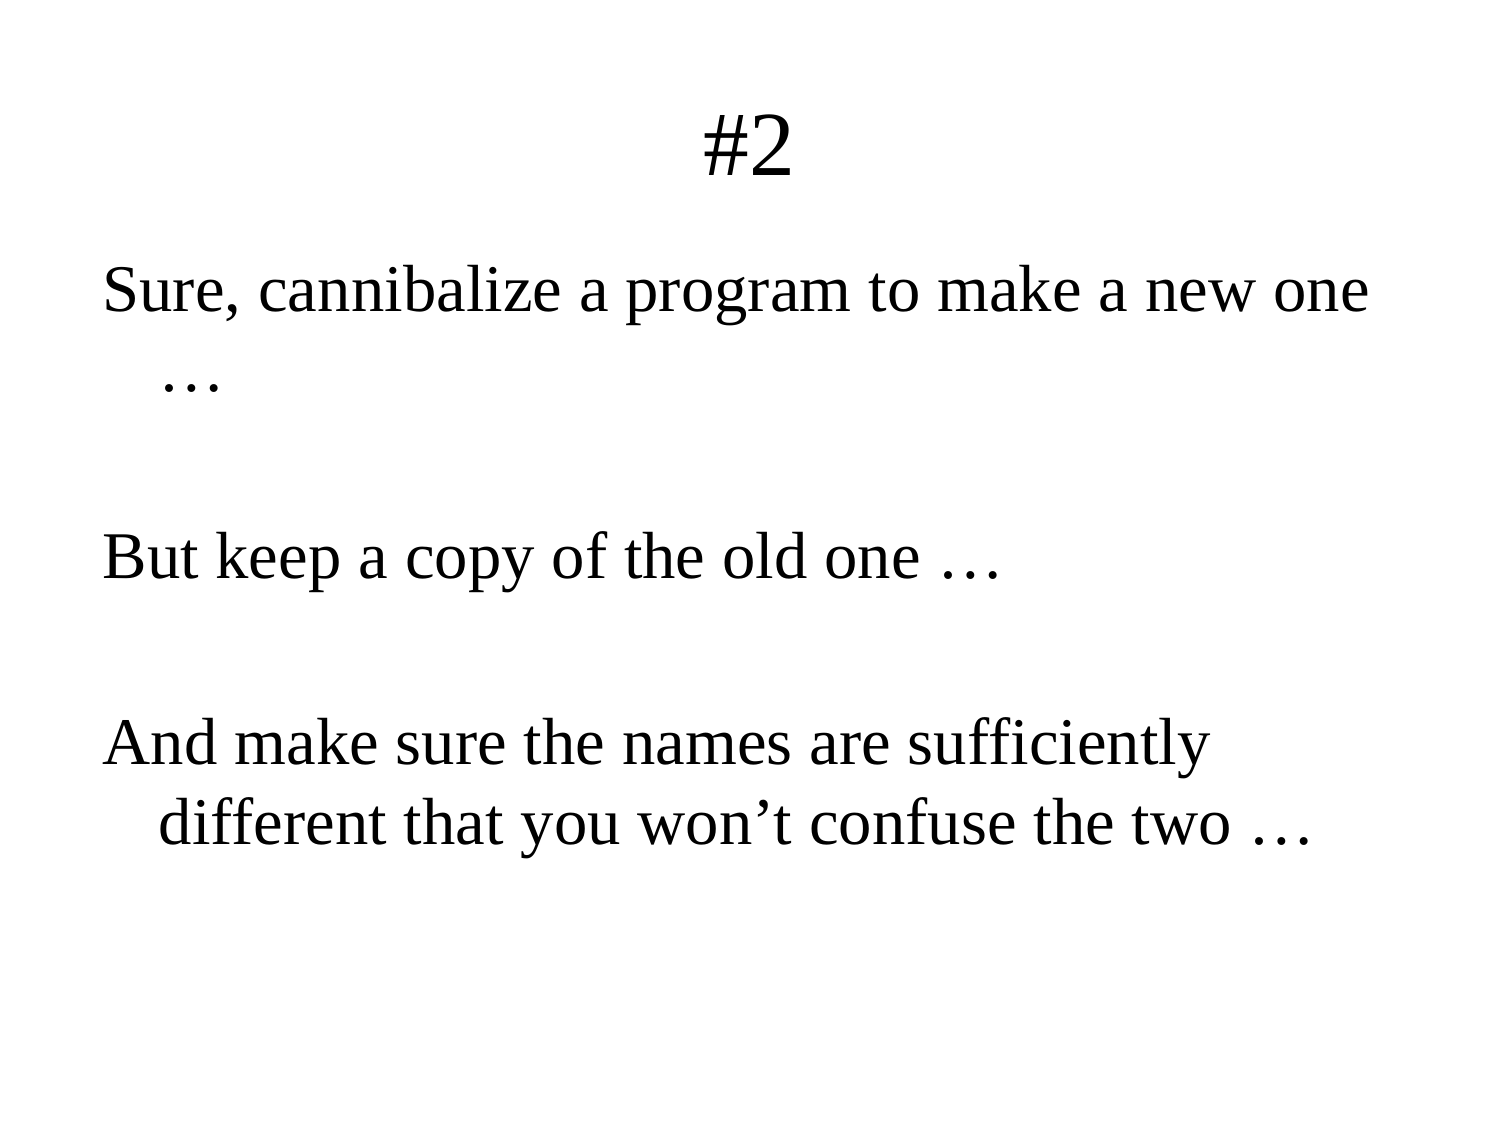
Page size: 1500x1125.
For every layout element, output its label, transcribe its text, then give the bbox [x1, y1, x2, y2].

title #2 [75, 45, 1425, 233]
list Sure, cannibalize a program to make a new one … But keep a copy of the old one … And make sure the names are sufficiently different that you won’t confuse the two … [87, 237, 1438, 938]
